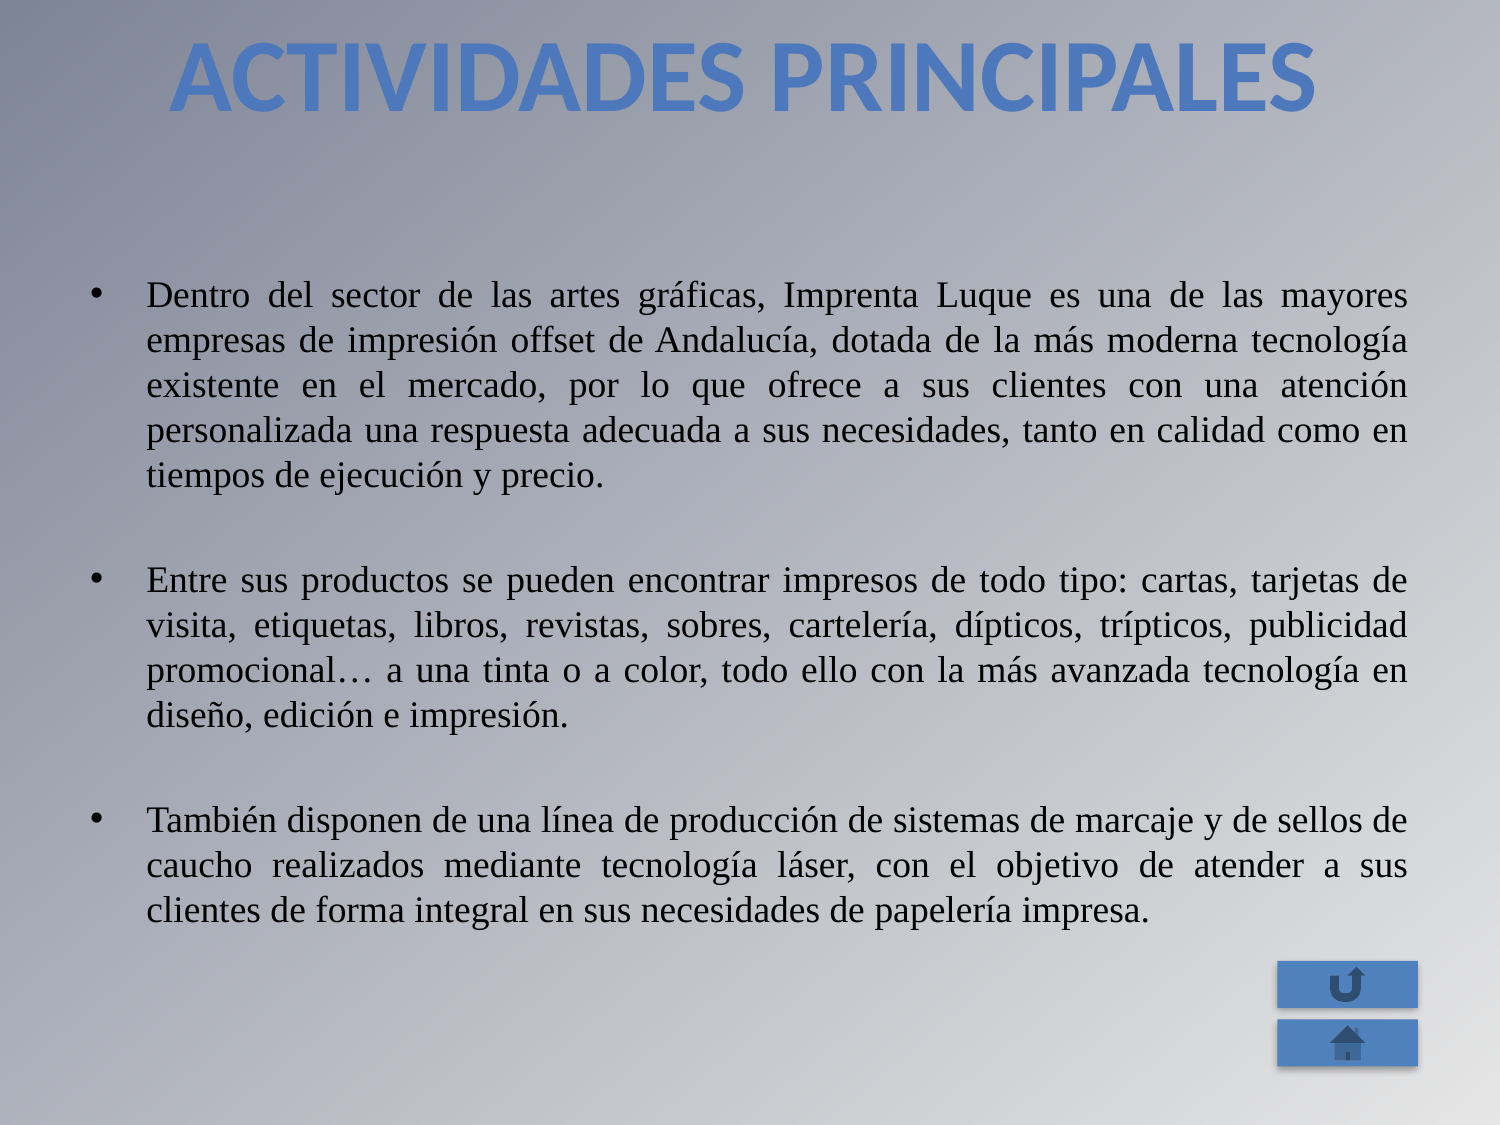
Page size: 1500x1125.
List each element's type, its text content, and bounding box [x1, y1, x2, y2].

text_box Actividades Principales [152, 0, 1336, 140]
text_box [1275, 1017, 1420, 1068]
text_box [1275, 959, 1420, 1010]
list Dentro del sector de las artes gráficas, Imprenta Luque es una de las mayores empresas de impresión offset de Andalucía, dotada de la más moderna tecnología existente en el mercado, por lo que ofrece a sus clientes con una atención personalizada una respuesta adecuada a sus necesidades, tanto en calidad como en tiempos de ejecución y precio. Entre sus productos se pueden encontrar impresos de todo tipo: cartas, tarjetas de visita, etiquetas, libros, revistas, sobres, cartelería, dípticos, trípticos, publicidad promocional… a una tinta o a color, todo ello con la más avanzada tecnología en diseño, edición e impresión. También disponen de una línea de producción de sistemas de marcaje y de sellos de caucho realizados mediante tecnología láser, con el objetivo de atender a sus clientes de forma integral en sus necesidades de papelería impresa. [75, 262, 1425, 1005]
